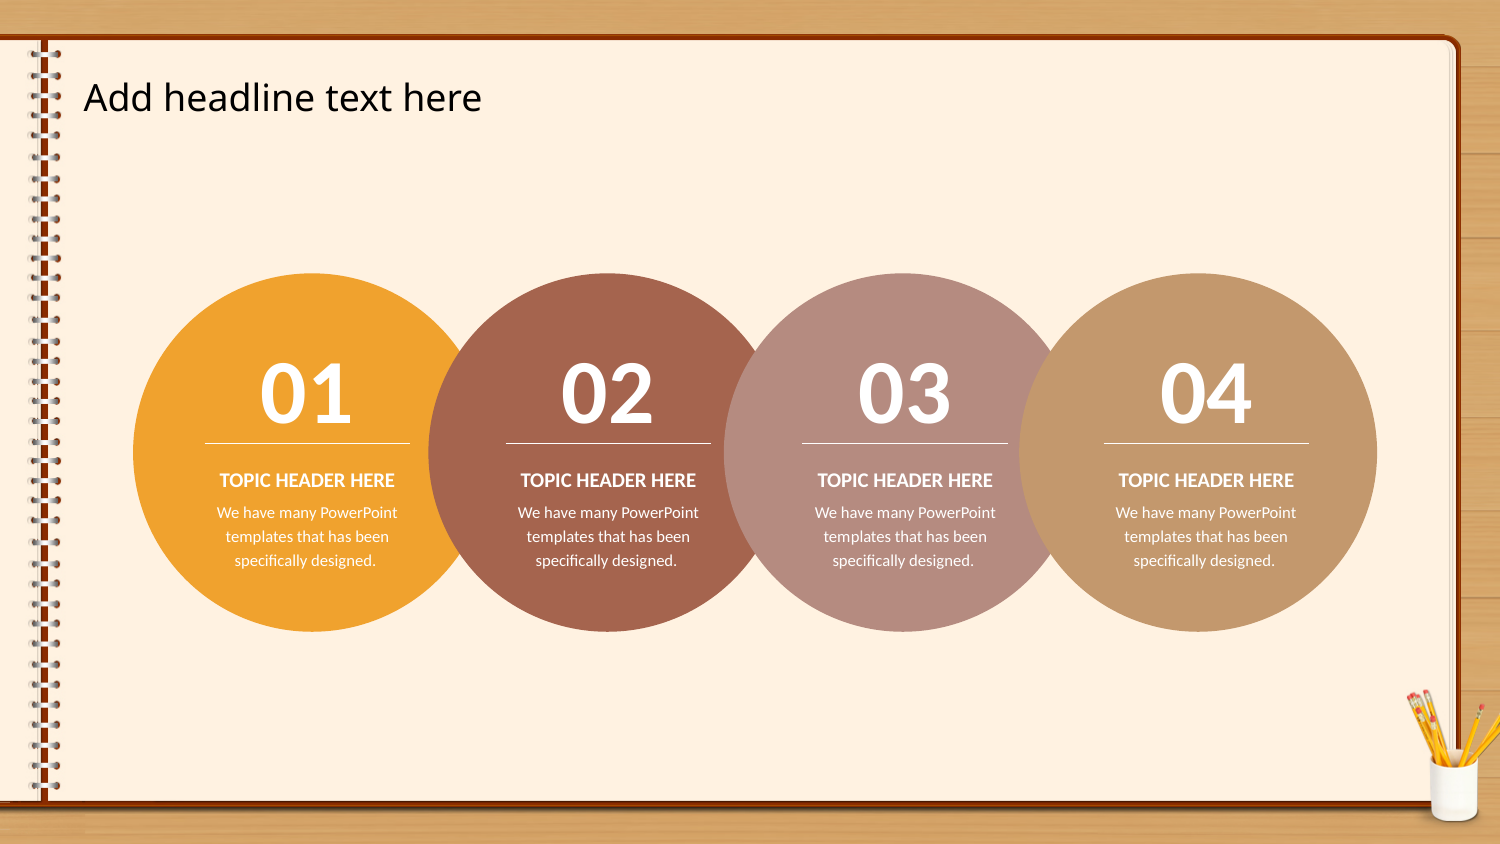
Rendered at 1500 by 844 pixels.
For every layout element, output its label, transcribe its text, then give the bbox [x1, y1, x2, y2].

text_box TOPIC HEADER HERE We have many PowerPoint templates that has been specifically designed. [496, 461, 721, 570]
text_box 02 [532, 309, 685, 442]
picture [0, 0, 1500, 844]
text_box TOPIC HEADER HERE We have many PowerPoint templates that has been specifically designed. [195, 461, 420, 570]
text_box [1019, 273, 1378, 632]
text_box 01 [231, 309, 384, 442]
text_box 03 [828, 309, 982, 442]
text_box TOPIC HEADER HERE We have many PowerPoint templates that has been specifically designed. [1094, 461, 1319, 570]
text_box TOPIC HEADER HERE We have many PowerPoint templates that has been specifically designed. [793, 461, 1018, 570]
text_box [723, 273, 1050, 632]
text_box [133, 273, 459, 632]
text_box 04 [1130, 309, 1283, 442]
text_box [428, 273, 755, 632]
text_box Add headline text here [83, 74, 604, 120]
